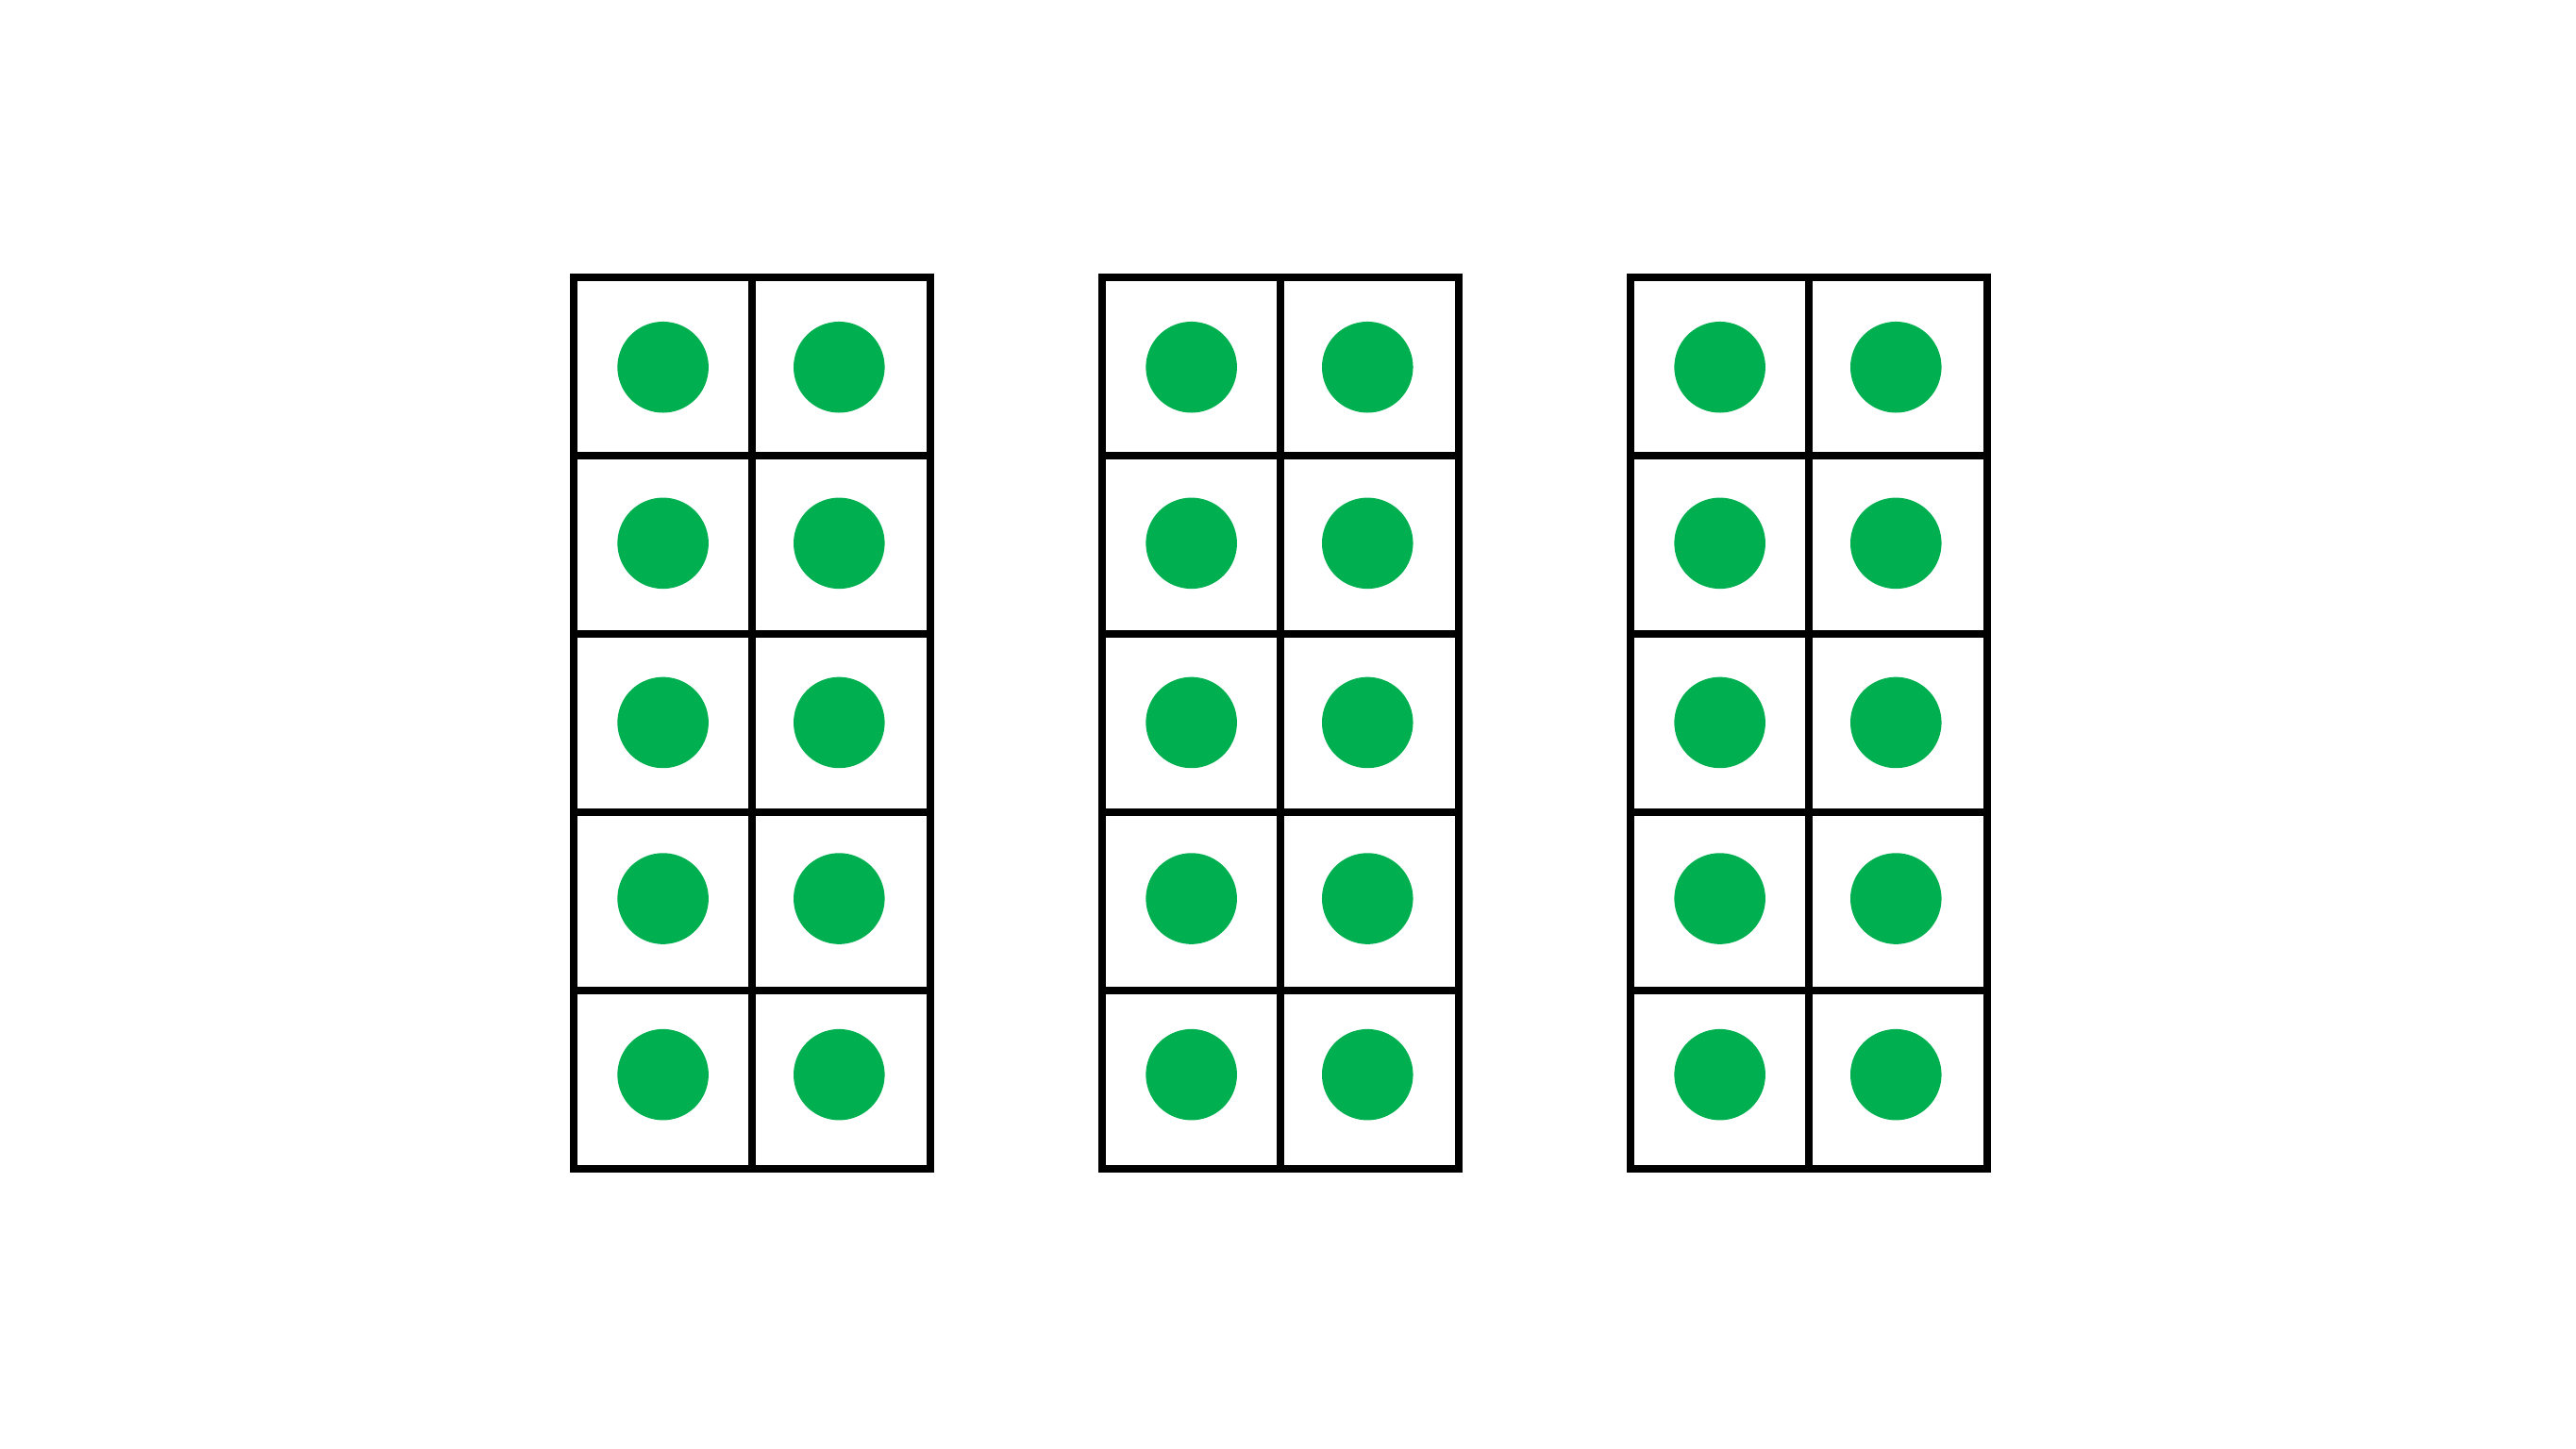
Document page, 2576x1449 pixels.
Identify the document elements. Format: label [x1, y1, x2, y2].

text_box [1851, 854, 1941, 943]
text_box [795, 498, 884, 589]
table_cell [577, 459, 748, 630]
table_cell [1813, 459, 1983, 630]
table_header [1813, 281, 1983, 452]
table_header [756, 281, 927, 452]
table_cell [1284, 994, 1455, 1165]
table_cell [1813, 994, 1983, 1165]
text_box [1675, 1029, 1765, 1120]
text_box [1851, 322, 1941, 412]
table_cell [1813, 638, 1983, 808]
text_box [618, 498, 708, 589]
table_cell [1106, 994, 1277, 1165]
text_box [1675, 322, 1765, 412]
table_cell [577, 638, 748, 808]
table_cell [1284, 459, 1455, 630]
text_box [1323, 677, 1413, 768]
text_box [795, 854, 884, 943]
text_box [795, 677, 884, 768]
table_header [1284, 281, 1455, 452]
table_cell [756, 994, 927, 1165]
text_box [1146, 1029, 1236, 1120]
table_cell [756, 816, 927, 987]
table_cell [756, 638, 927, 808]
text_box [618, 1029, 708, 1120]
text_box [1146, 322, 1236, 412]
text_box [1851, 498, 1941, 589]
text_box [1851, 677, 1941, 768]
text_box [1675, 854, 1765, 943]
table_cell [1284, 816, 1455, 987]
table_cell [577, 816, 748, 987]
text_box [618, 322, 708, 412]
text_box [1146, 854, 1236, 943]
table_cell [1106, 459, 1277, 630]
table_cell [1284, 638, 1455, 808]
text_box [618, 677, 708, 768]
text_box [1323, 854, 1413, 943]
text_box [1146, 498, 1236, 589]
table_cell [1634, 459, 1805, 630]
table_header [577, 281, 748, 452]
text_box [795, 322, 884, 412]
text_box [618, 854, 708, 943]
text_box [1851, 1029, 1941, 1120]
text_box [1323, 498, 1413, 589]
text_box [1323, 1029, 1413, 1120]
table_cell [577, 994, 748, 1165]
text_box [1323, 322, 1413, 412]
table_cell [756, 459, 927, 630]
text_box [1146, 677, 1236, 768]
table_cell [1634, 994, 1805, 1165]
text_box [1675, 677, 1765, 768]
table_header [1634, 281, 1805, 452]
table_cell [1106, 816, 1277, 987]
table_cell [1634, 638, 1805, 808]
table_cell [1634, 816, 1805, 987]
table_header [1106, 281, 1277, 452]
text_box [1675, 498, 1765, 589]
table_cell [1106, 638, 1277, 808]
table_cell [1813, 816, 1983, 987]
text_box [795, 1029, 884, 1120]
